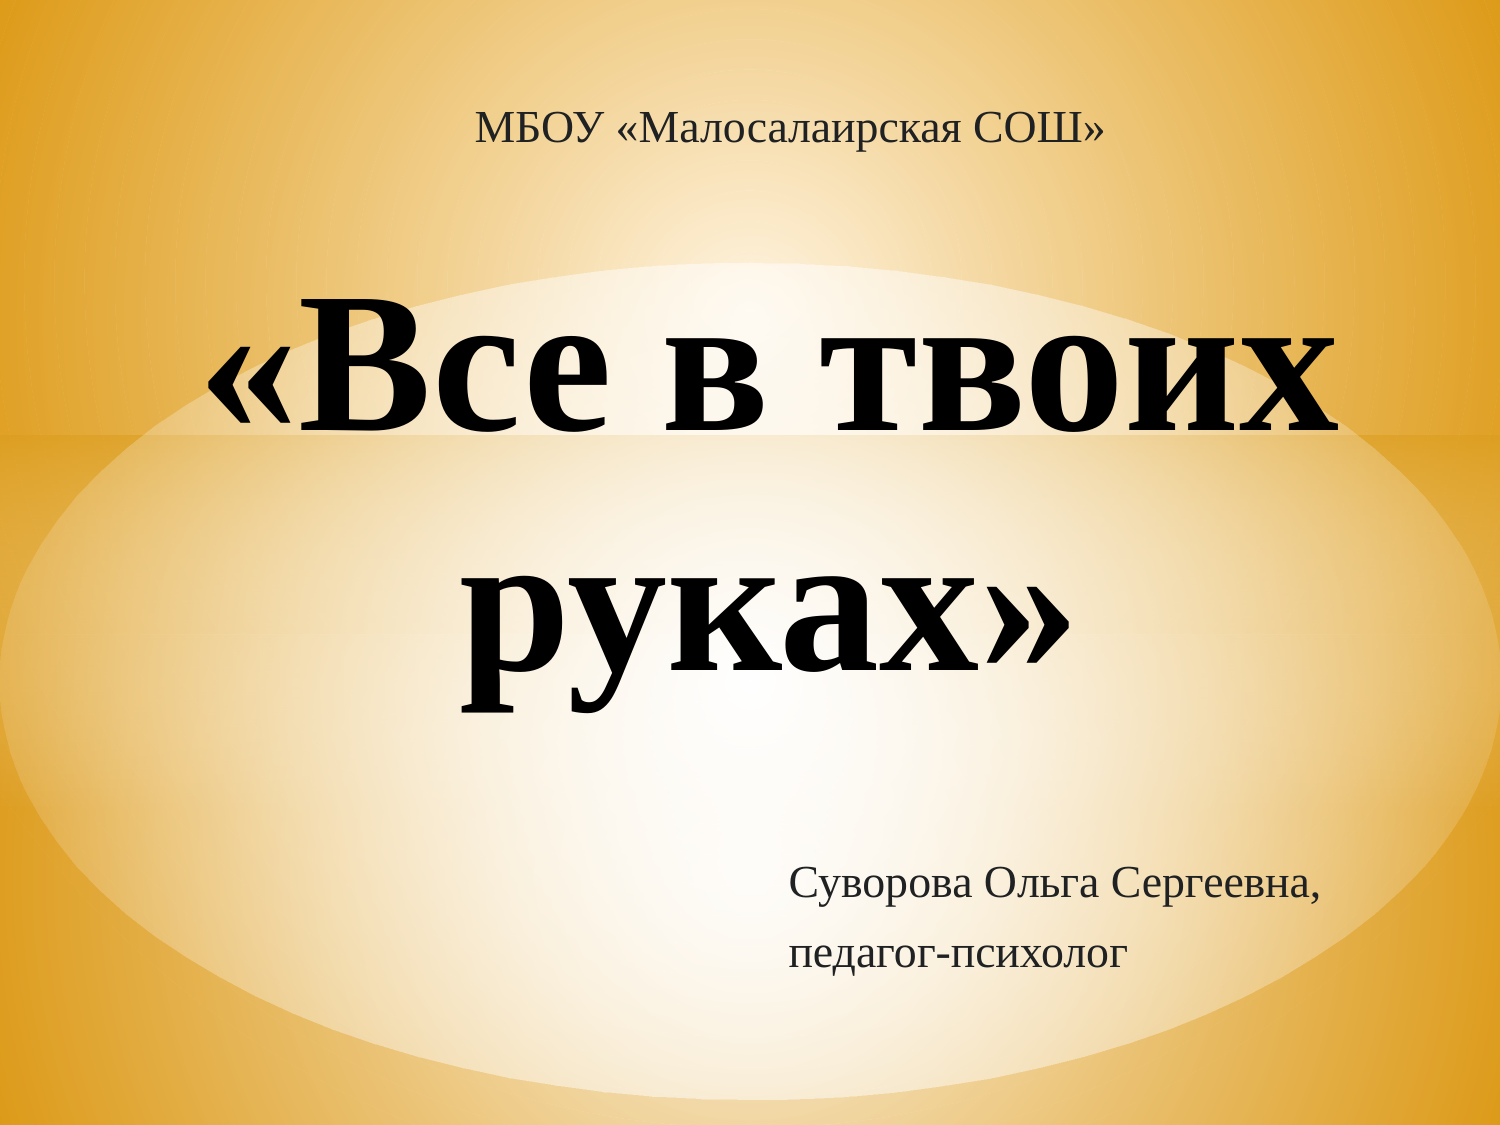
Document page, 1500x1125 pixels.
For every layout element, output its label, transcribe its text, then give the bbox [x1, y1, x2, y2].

text_box МБОУ «Малосалаирская СОШ» [328, 89, 1253, 235]
subtitle Суворова Ольга Сергеевна, педагог-психолог [773, 843, 1500, 989]
title «Все в твоих руках» [117, 222, 1393, 731]
